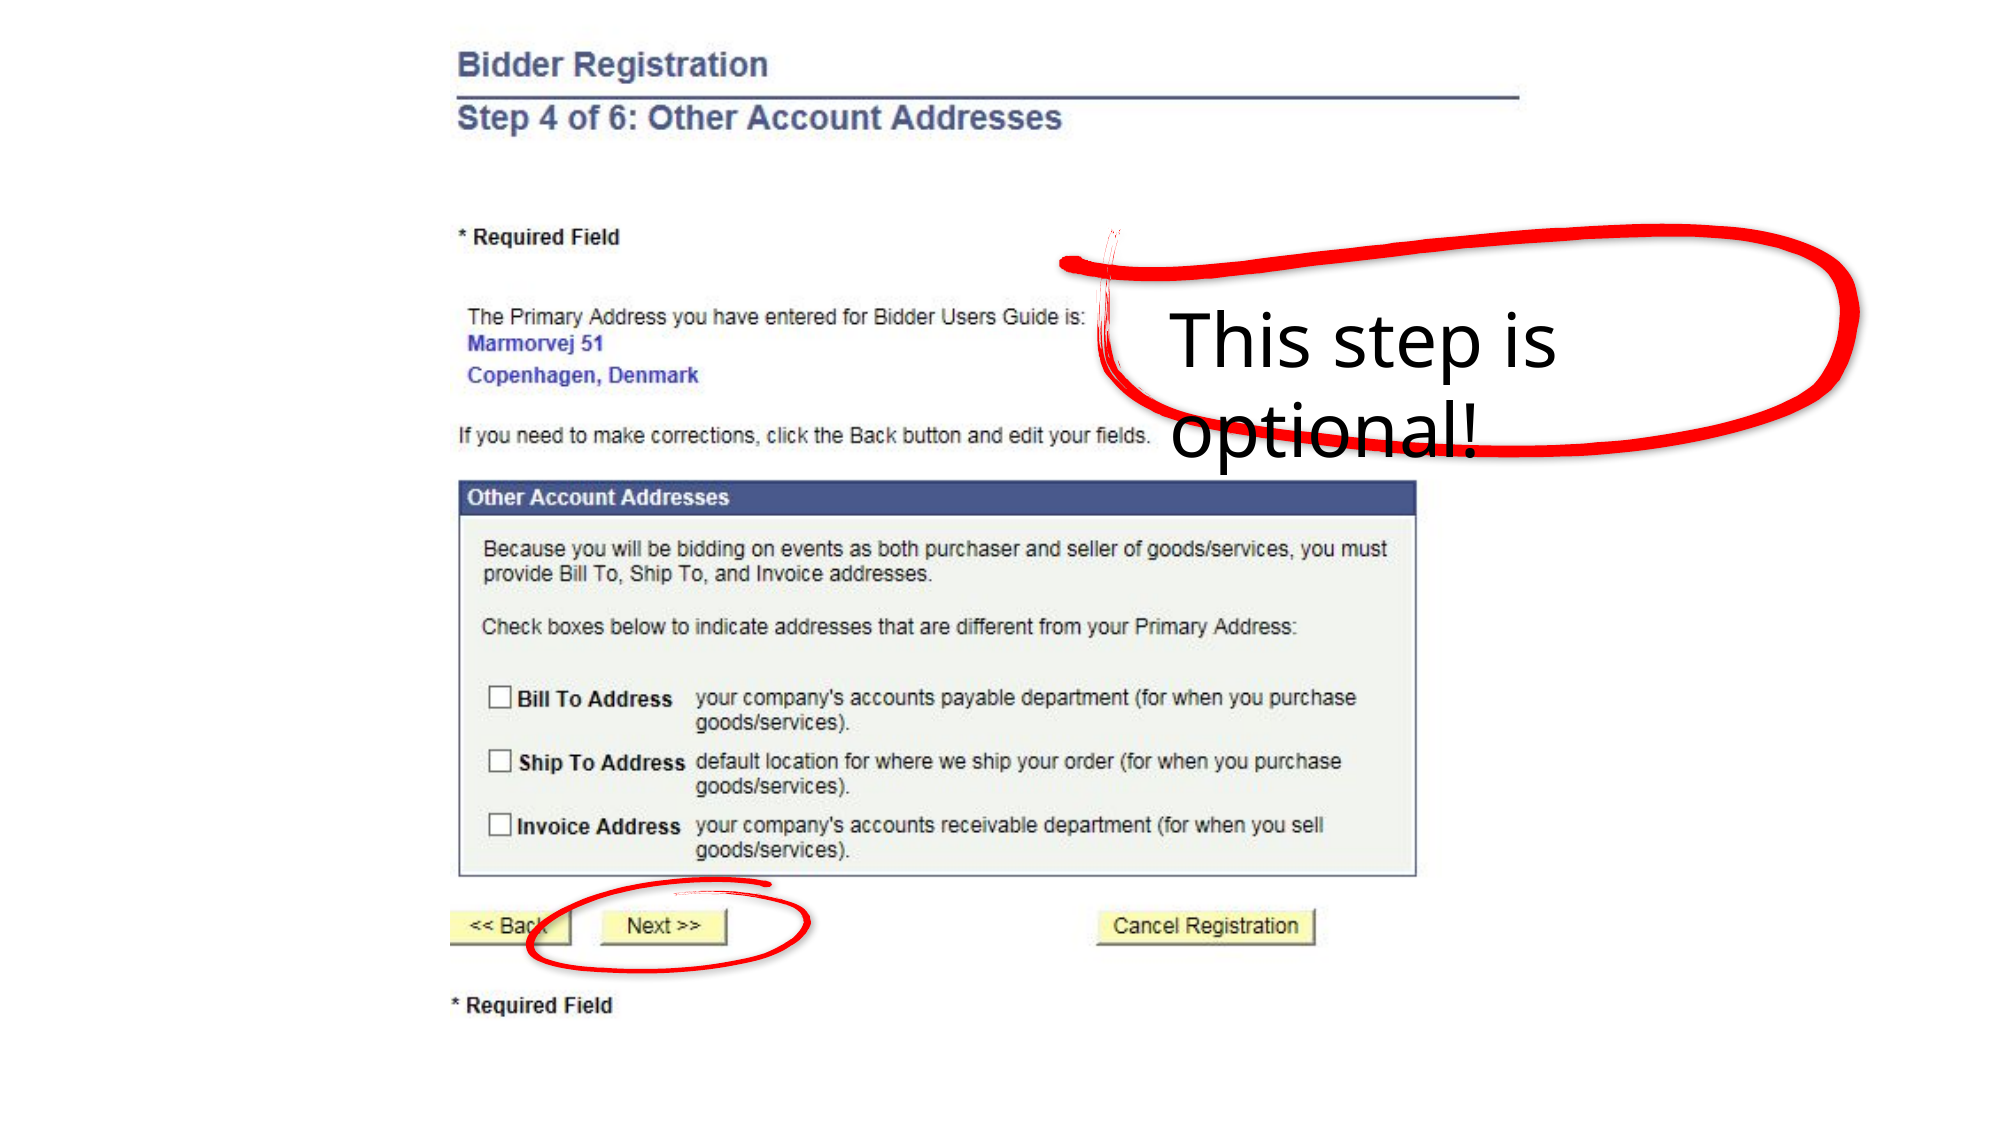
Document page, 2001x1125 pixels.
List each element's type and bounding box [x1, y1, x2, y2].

picture [450, 0, 1550, 1125]
text_box [1059, 223, 1860, 458]
